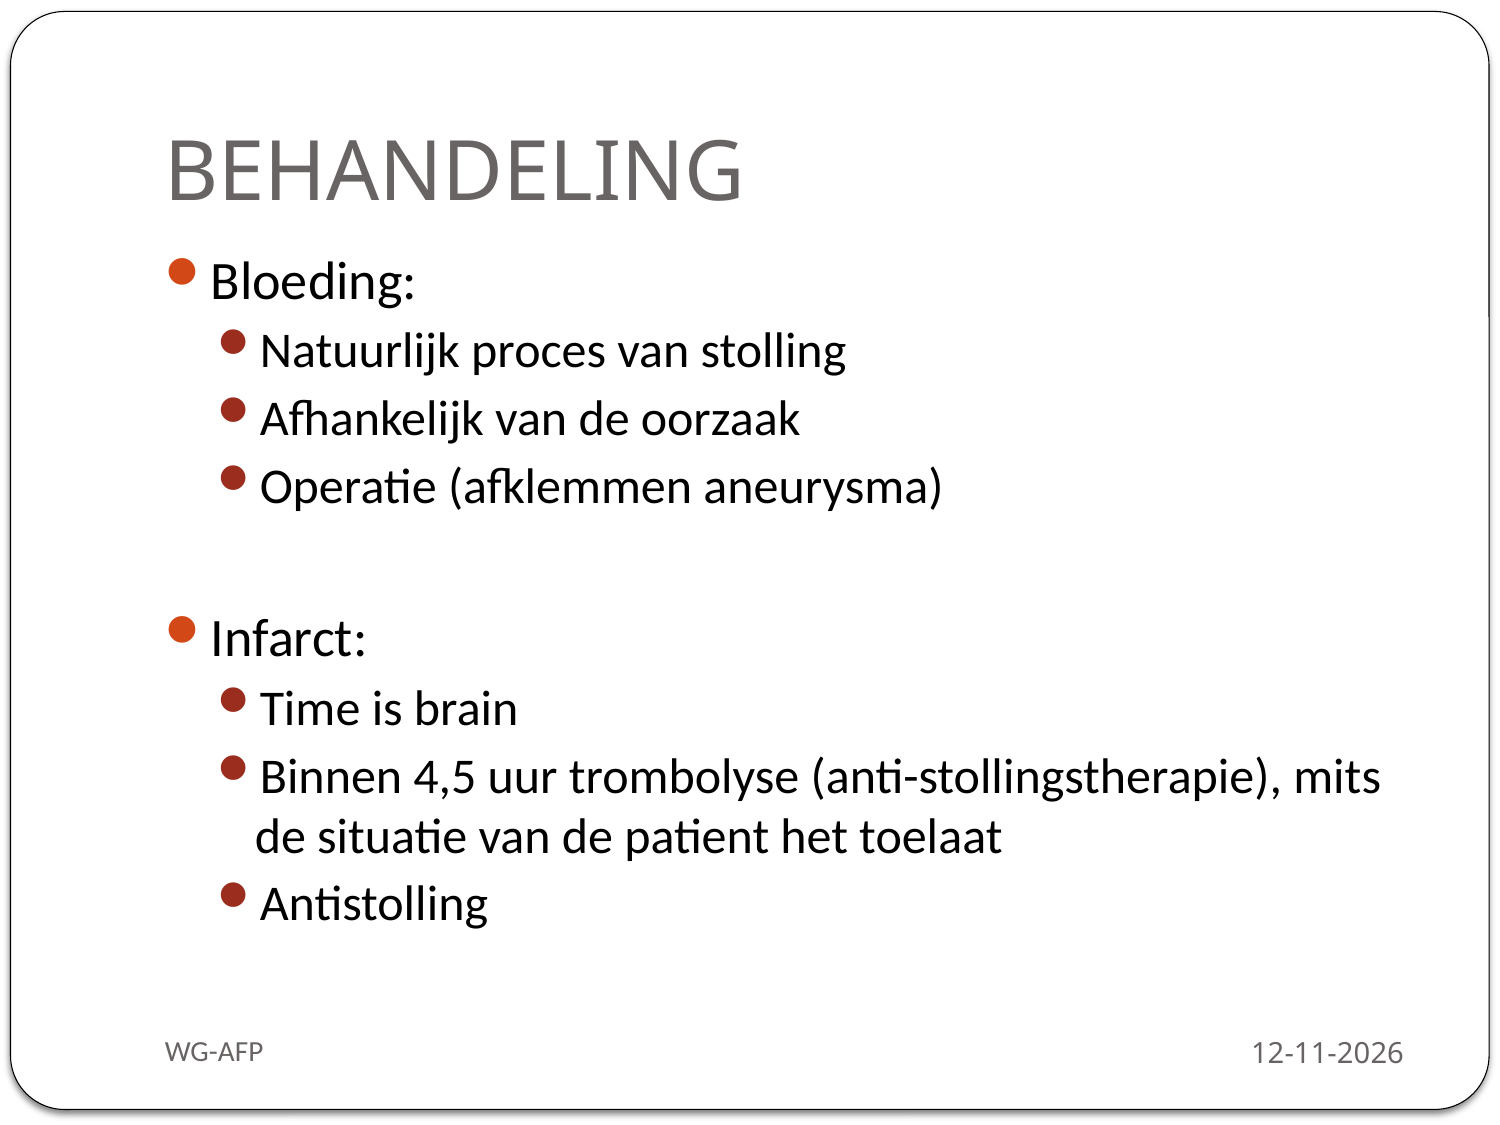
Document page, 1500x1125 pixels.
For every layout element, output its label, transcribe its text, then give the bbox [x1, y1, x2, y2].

footer WG-AFP [150, 1012, 800, 1088]
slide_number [1012, 1015, 1419, 1094]
list Bloeding: Natuurlijk proces van stolling Afhankelijk van de oorzaak Operatie (afklemmen aneurysma) Infarct: Time is brain Binnen 4,5 uur trombolyse (anti-stollingstherapie), mits de situatie van de patient het toelaat Antistolling [150, 237, 1425, 988]
title BEHANDELING [150, 45, 1425, 233]
